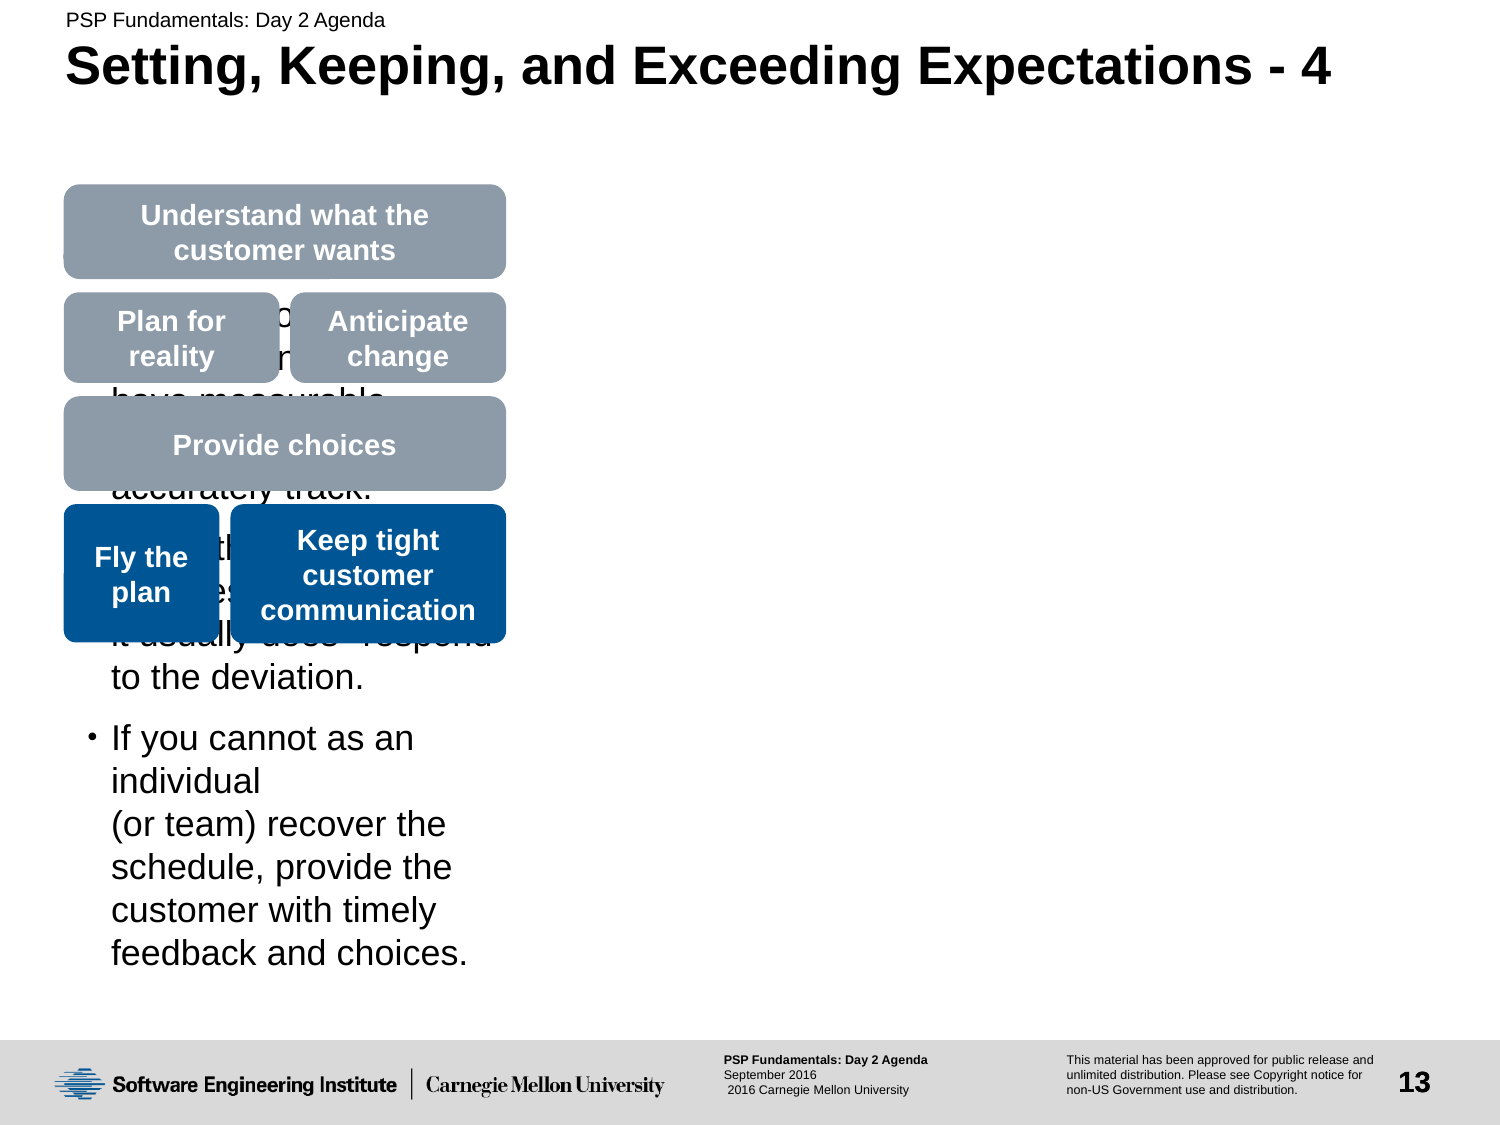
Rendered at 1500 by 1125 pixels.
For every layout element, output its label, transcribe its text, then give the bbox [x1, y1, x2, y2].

text_box Understand what the customer wants [63, 183, 507, 280]
text_box Provide choices [63, 395, 507, 492]
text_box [63, 504, 507, 644]
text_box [63, 292, 507, 383]
title Setting, Keeping, and Exceeding Expectations - 4 [65, 37, 1430, 148]
picture [46, 1061, 673, 1104]
list Do the work and manage commitments. To deliver on your commitments you must have measurable plans that you can accurately track. When the plan deviates--and it usually does--respond to the deviation. If you cannot as an individual (or team) recover the schedule, provide the customer with timely feedback and choices. [62, 187, 507, 1000]
